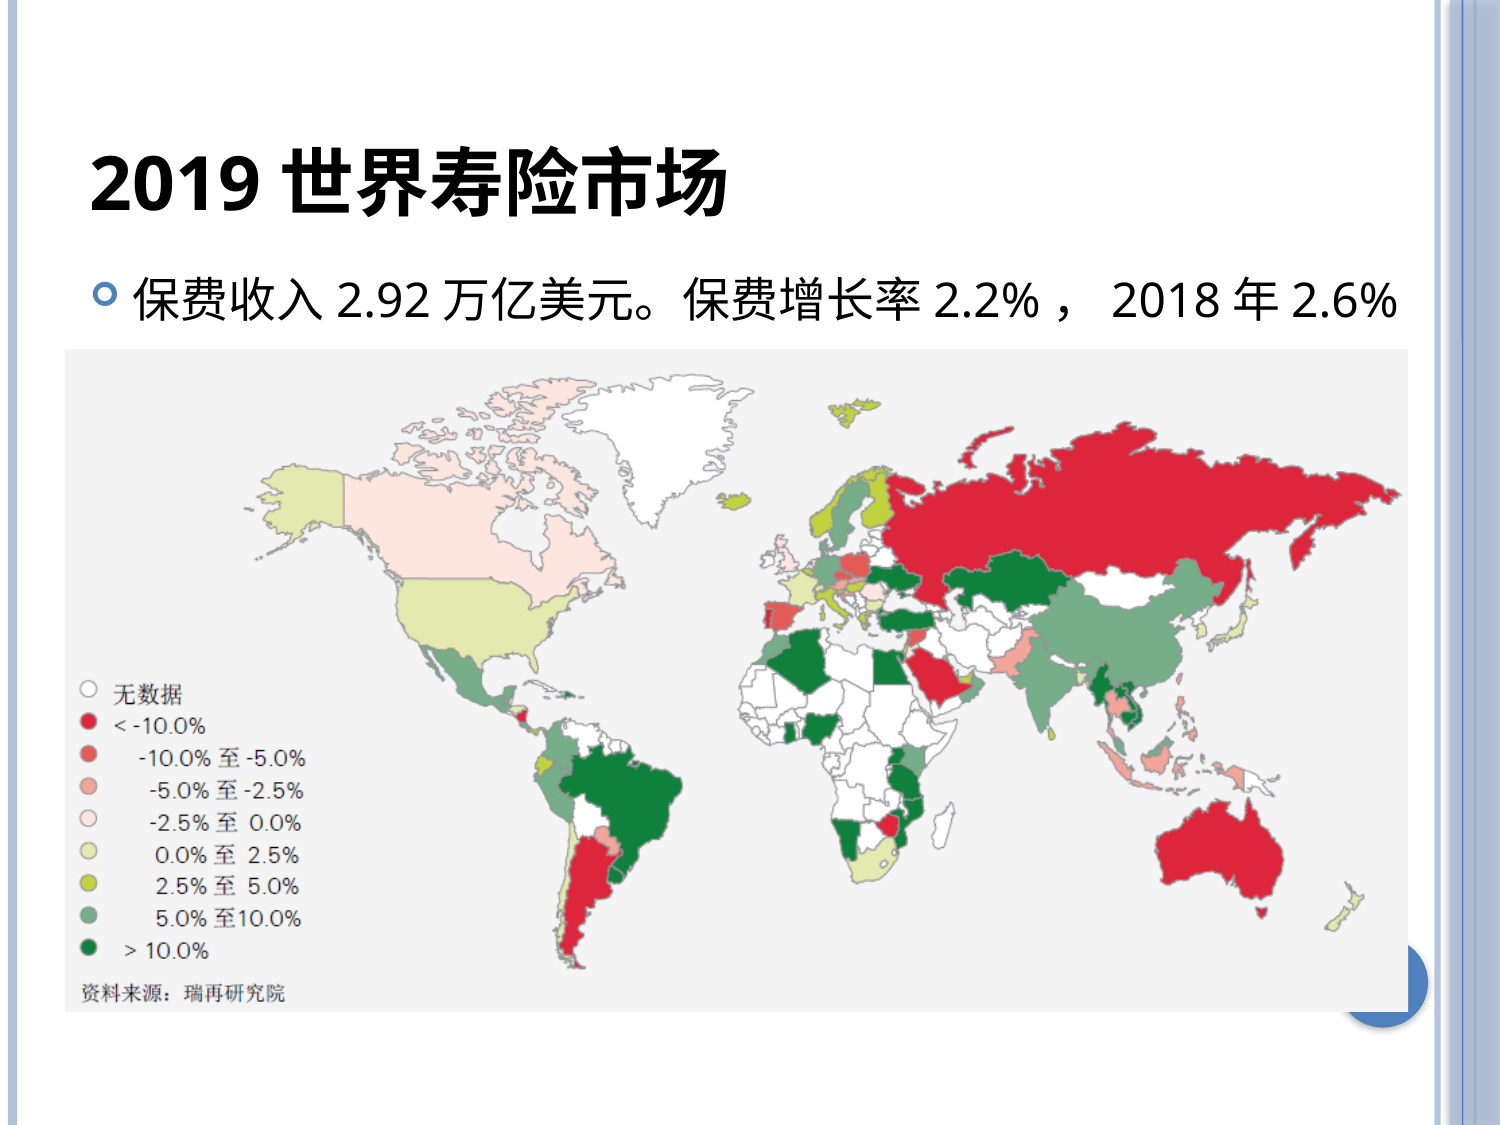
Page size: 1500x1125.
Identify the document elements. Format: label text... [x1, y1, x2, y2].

picture [64, 349, 1409, 1012]
title 2019世界寿险市场 [75, 45, 1300, 233]
list 保费收入2.92万亿美元。保费增长率2.2%，2018年2.6% [74, 262, 1424, 339]
